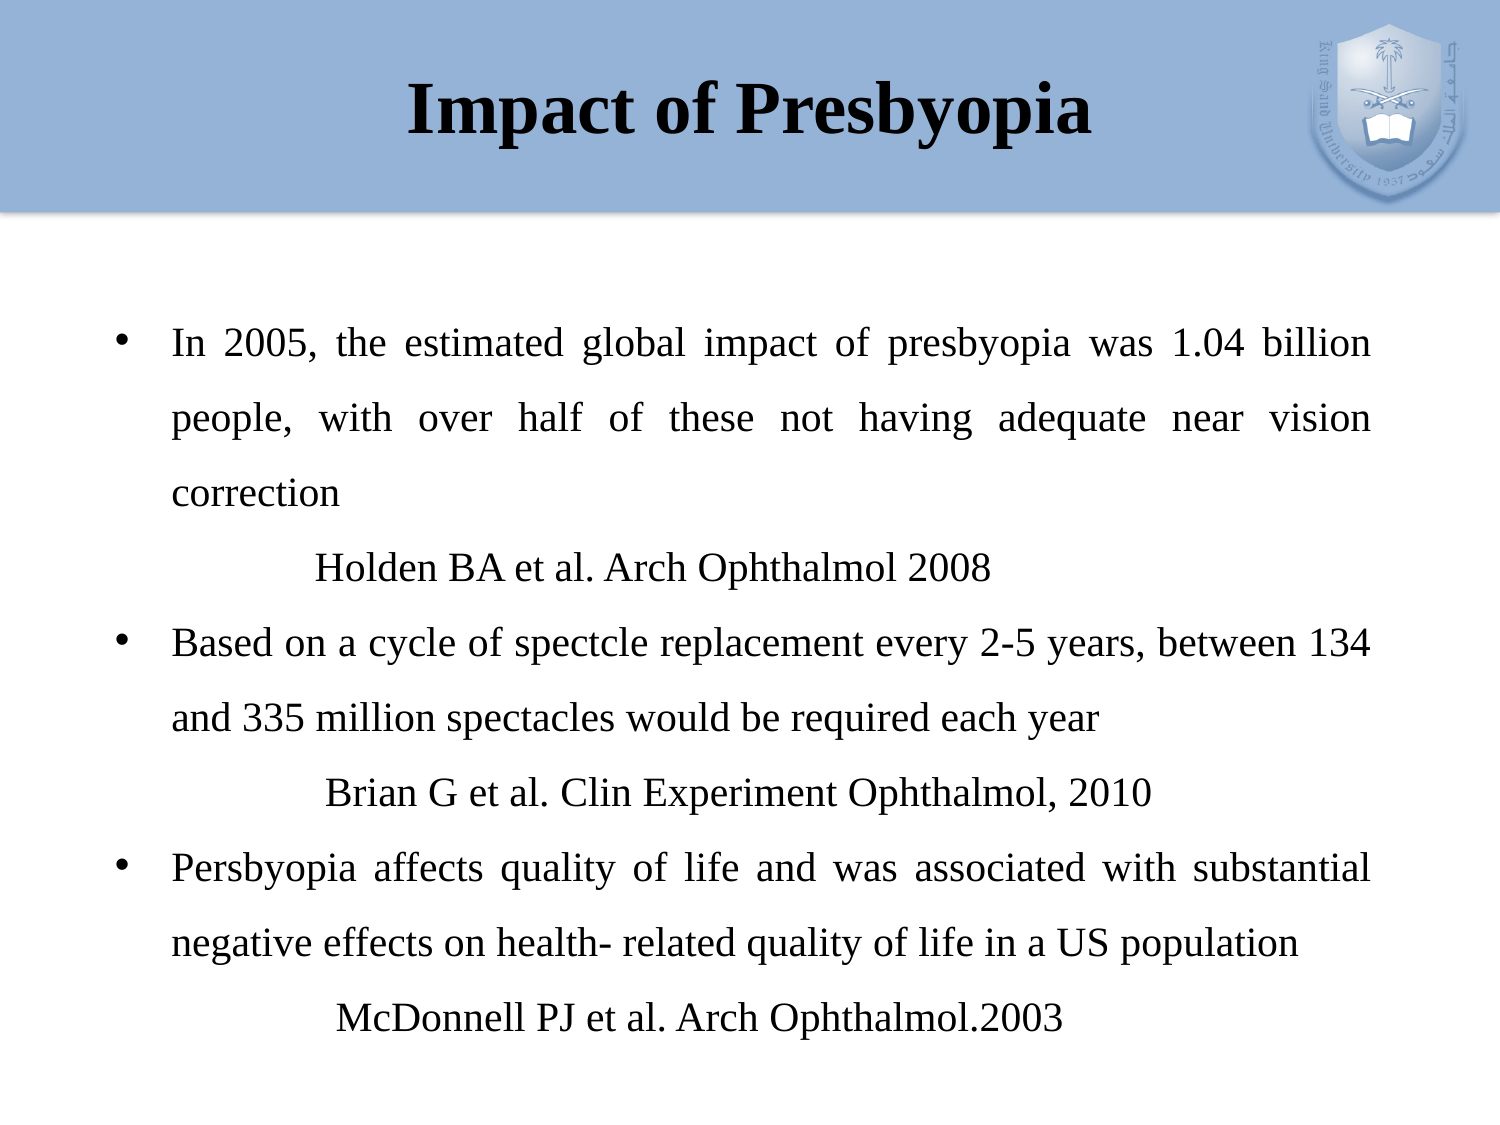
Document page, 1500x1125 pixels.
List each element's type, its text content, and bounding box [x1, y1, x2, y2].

title Impact of Presbyopia [75, 45, 1282, 163]
text_box In 2005, the estimated global impact of presbyopia was 1.04 billion people, with over half of these not having adequate near vision correction Holden BA et al. Arch Ophthalmol 2008 Based on a cycle of spectcle replacement every 2-5 years, between 134 and 335 million spectacles would be required each year Brian G et al. Clin Experiment Ophthalmol, 2010 Persbyopia affects quality of life and was associated with substantial negative effects on health- related quality of life in a US population McDonnell PJ et al. Arch Ophthalmol.2003 [100, 282, 1388, 1125]
text_box [0, 0, 1500, 213]
picture [1287, 12, 1488, 213]
